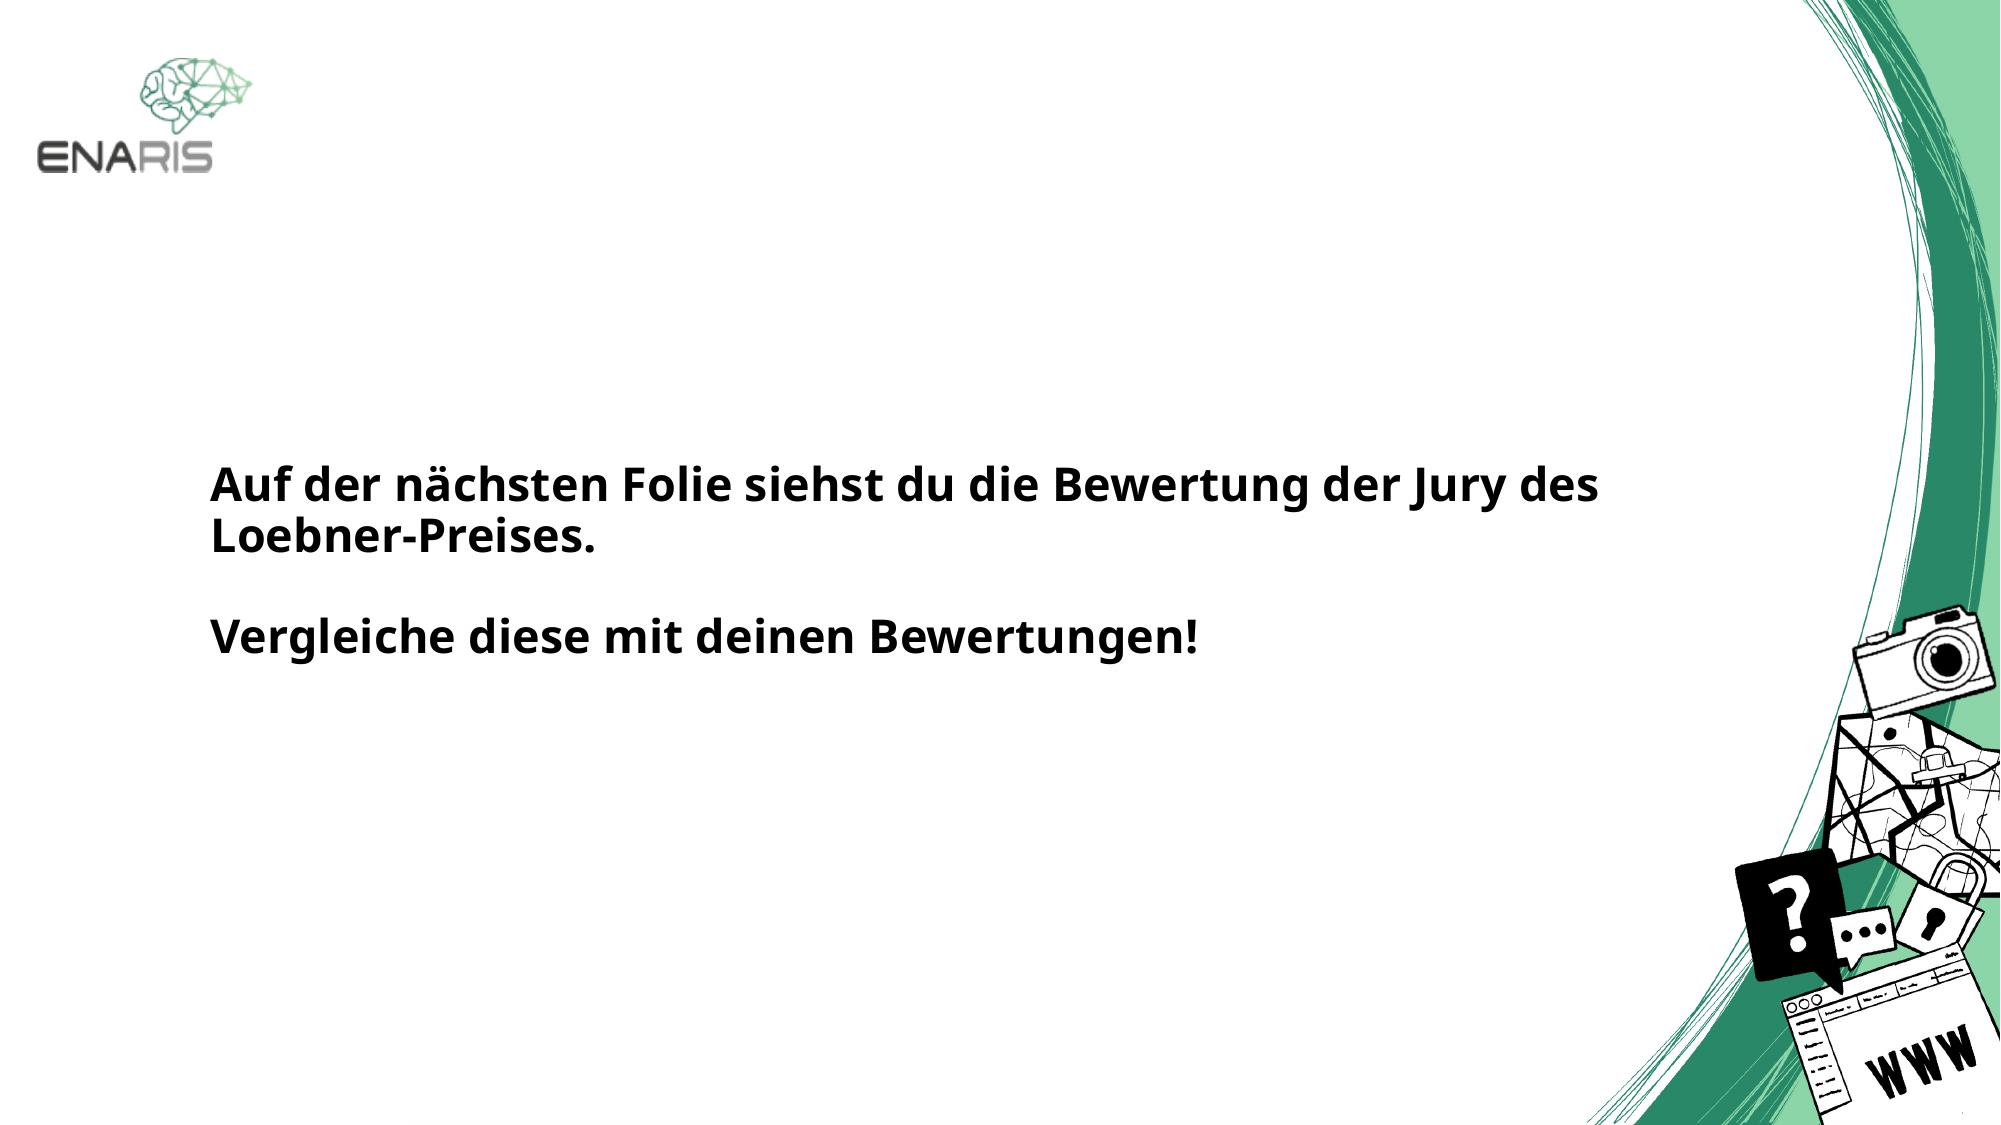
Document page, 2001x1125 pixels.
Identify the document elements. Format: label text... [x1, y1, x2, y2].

picture [37, 58, 254, 173]
picture [408, 0, 2000, 1125]
title Auf der nächsten Folie siehst du die Bewertung der Jury des Loebner-Preises. Vergleiche diese mit deinen Bewertungen! [195, 453, 1805, 672]
